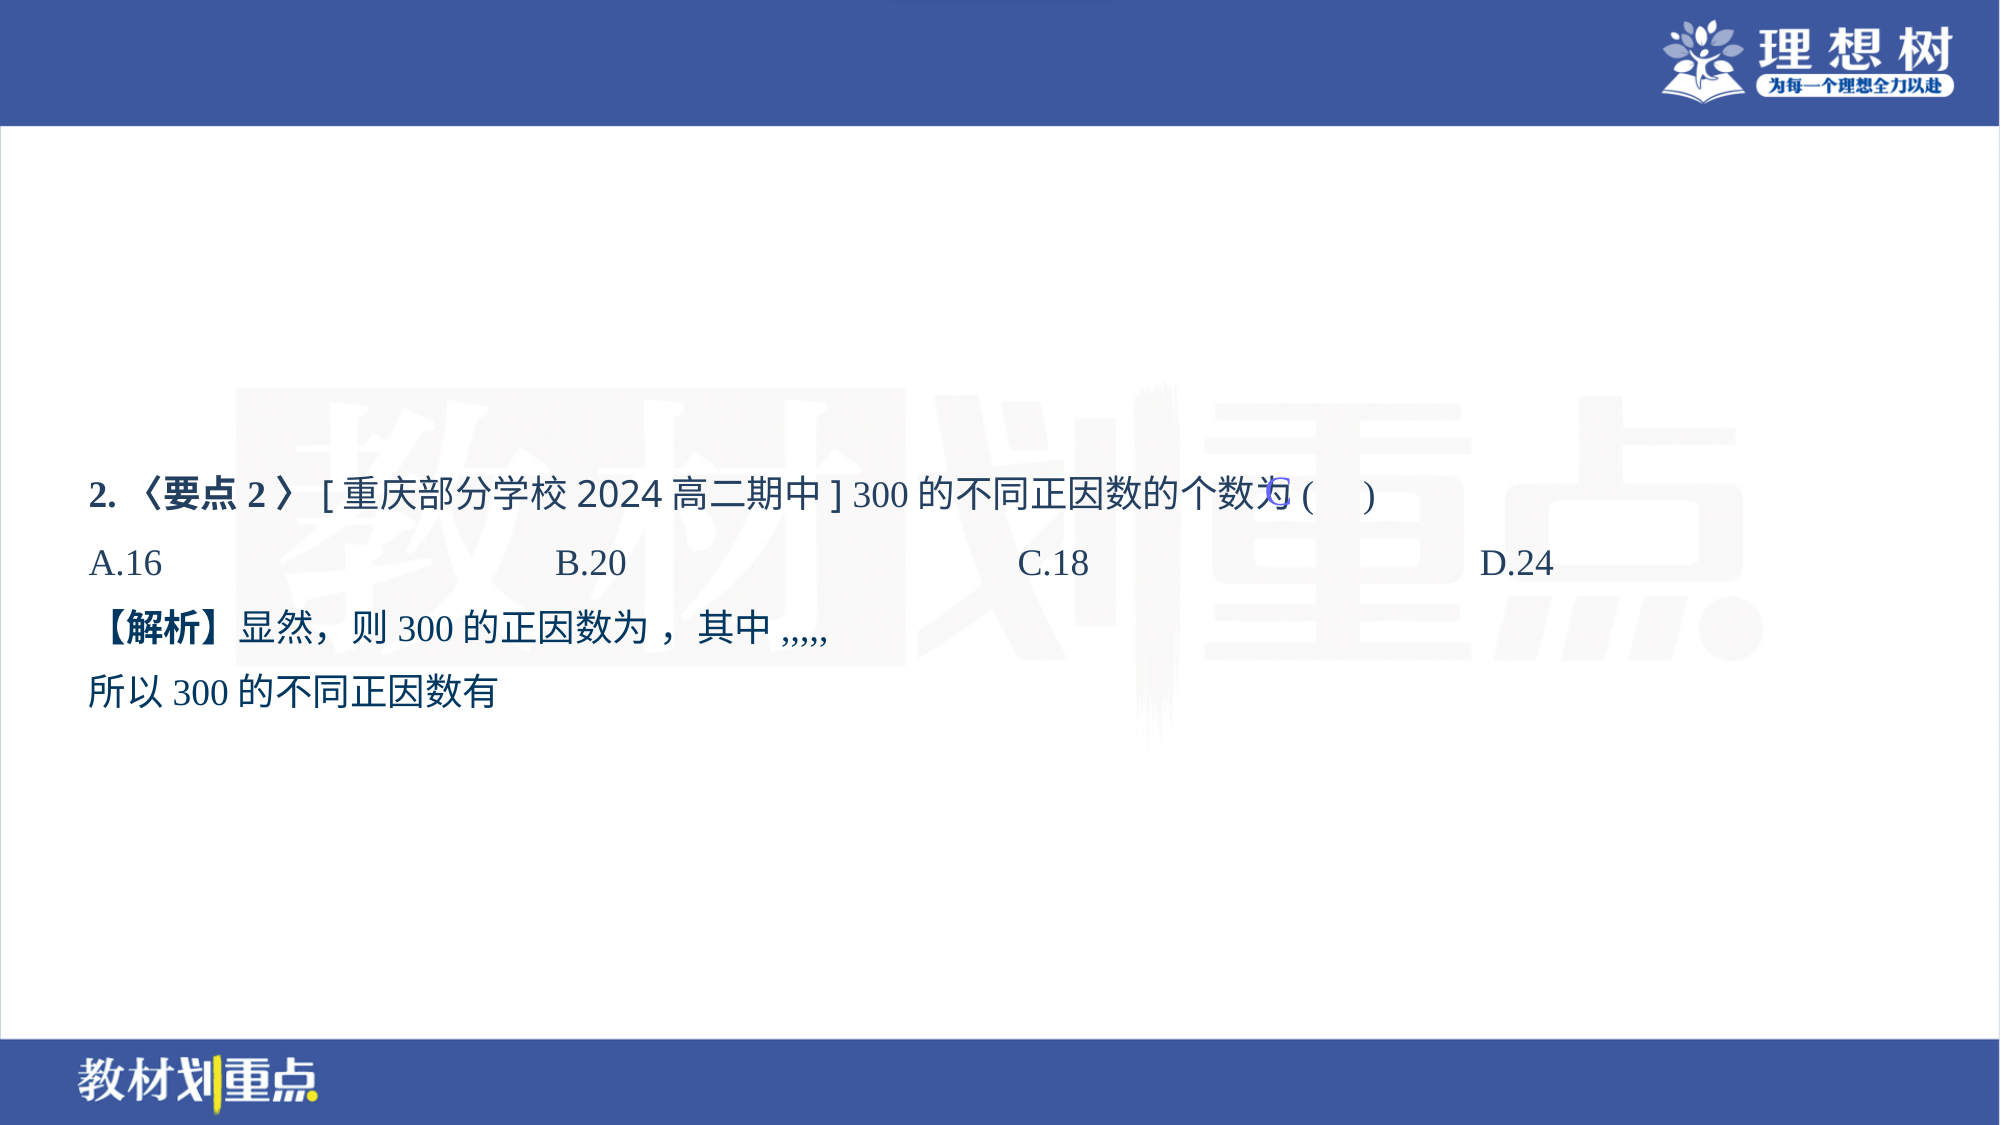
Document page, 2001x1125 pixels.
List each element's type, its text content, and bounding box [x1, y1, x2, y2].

text_box A.16 B.20 C.18 D.24 [88, 516, 1911, 576]
text_box 2.〈要点2〉[重庆部分学校2024高二期中] 300的不同正因数的个数为( ) [88, 448, 1911, 508]
text_box C [1249, 461, 1308, 512]
picture [0, 0, 2000, 1125]
